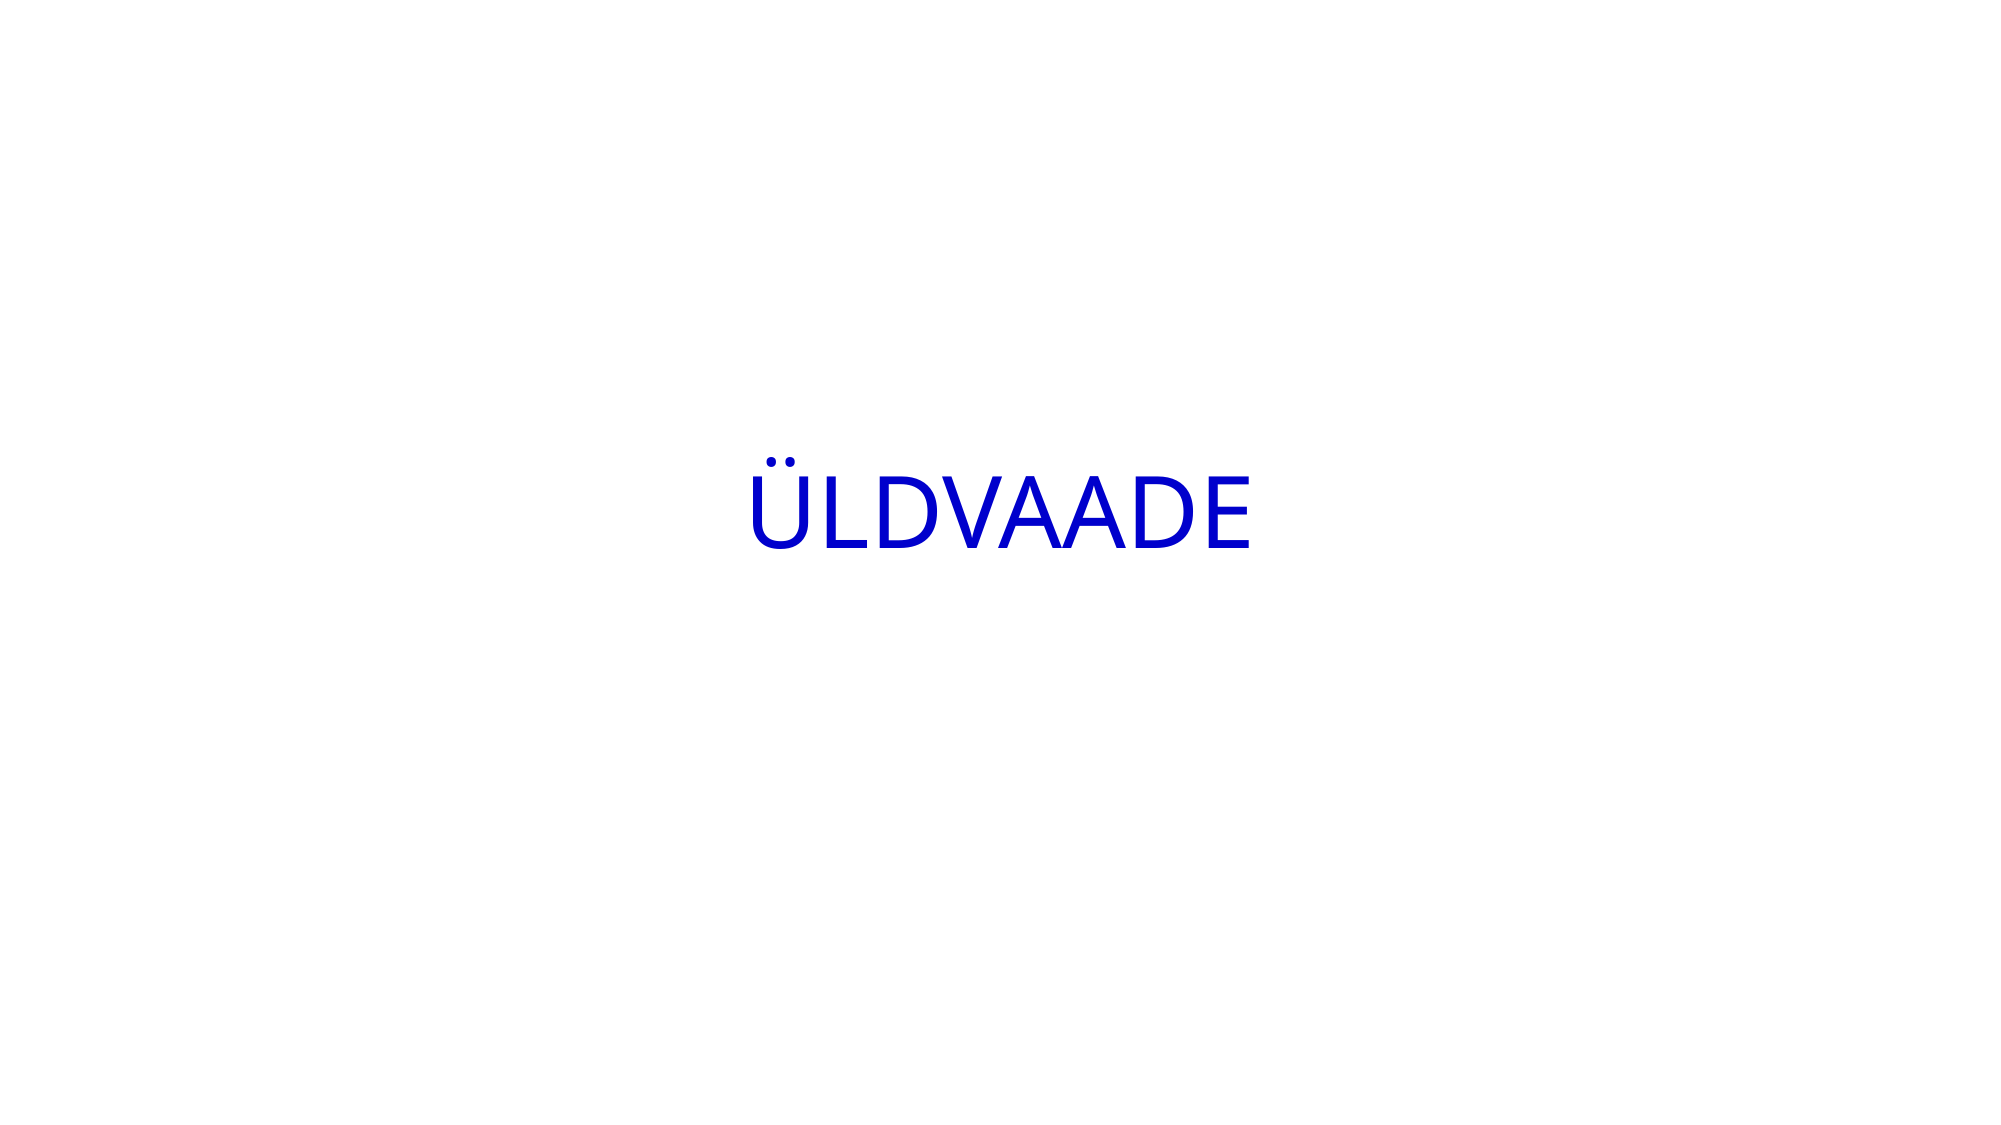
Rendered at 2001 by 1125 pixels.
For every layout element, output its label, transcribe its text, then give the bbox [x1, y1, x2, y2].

title ÜLDVAADE [137, 290, 1863, 743]
